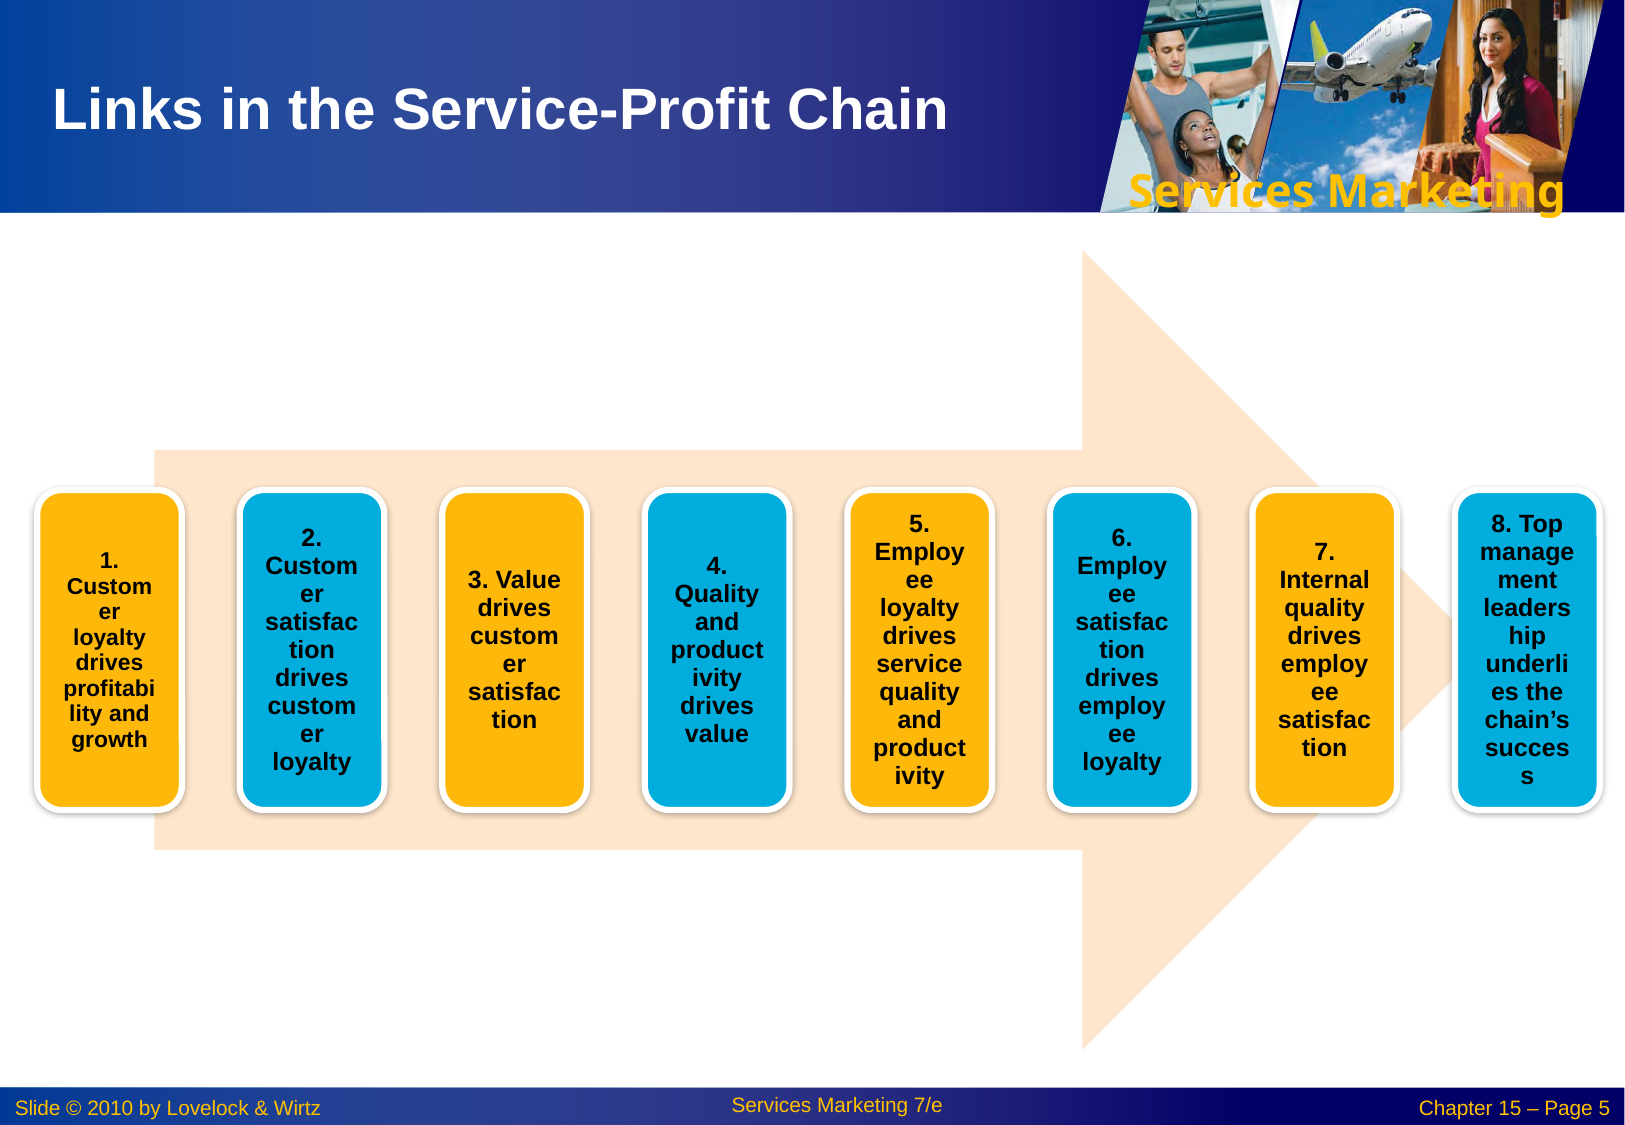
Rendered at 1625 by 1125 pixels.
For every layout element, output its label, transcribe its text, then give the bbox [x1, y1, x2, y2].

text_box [36, 249, 1600, 1051]
title Links in the Service-Profit Chain [36, 37, 1088, 176]
picture [1546, 187, 1556, 202]
picture [1162, 186, 1172, 192]
picture [1100, 0, 1604, 213]
